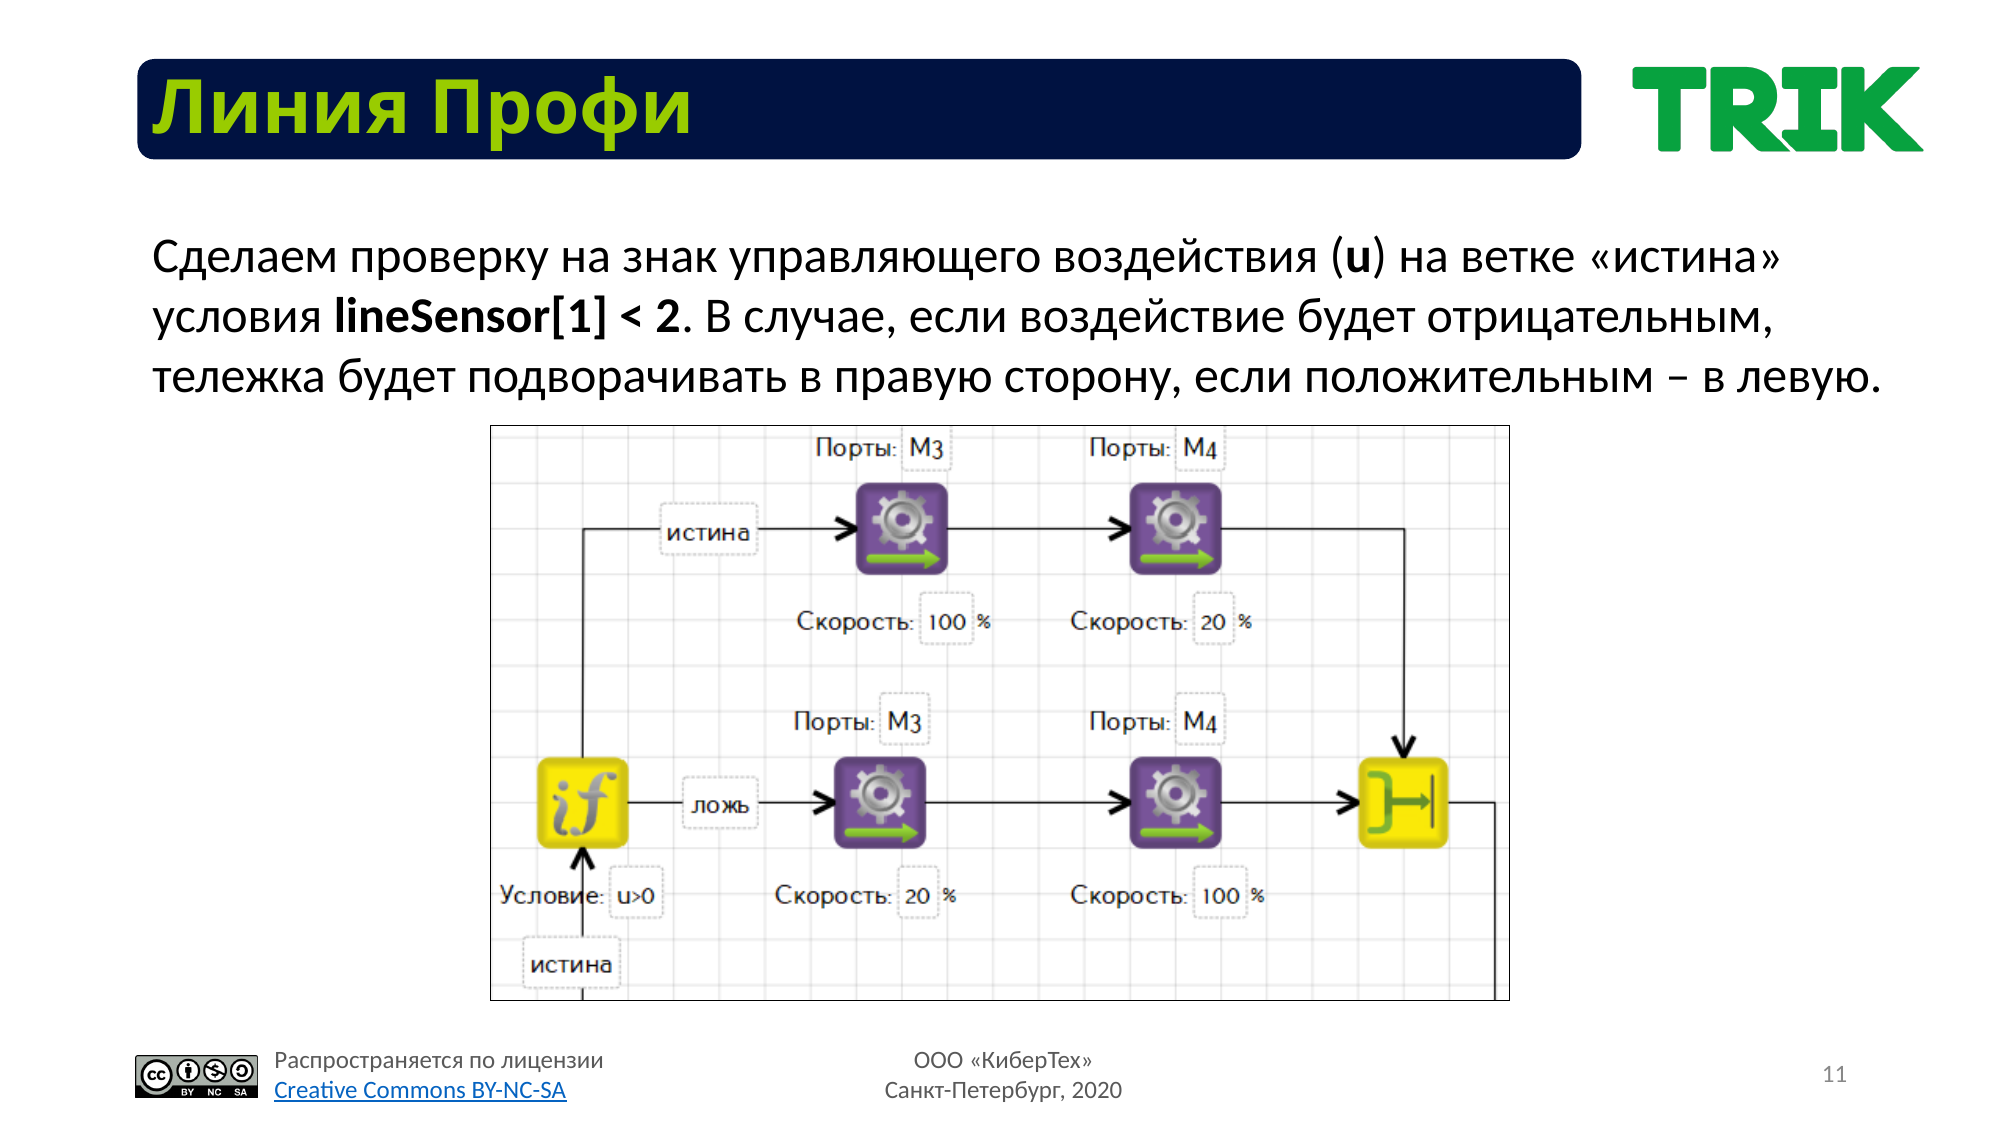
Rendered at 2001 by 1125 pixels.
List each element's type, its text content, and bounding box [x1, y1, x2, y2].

text_box Сделаем проверку на знак управляющего воздействия (u) на ветке «истина» условия lineSensor[1] < 2. В случае, если воздействие будет отрицательным, тележка будет подворачивать в правую сторону, если положительным – в левую. [137, 215, 1921, 384]
picture [1631, 64, 1924, 154]
picture [490, 425, 1510, 1002]
title Линия Профи [137, 61, 1582, 163]
slide_number 11 [1412, 1042, 1863, 1103]
picture [135, 1055, 258, 1098]
